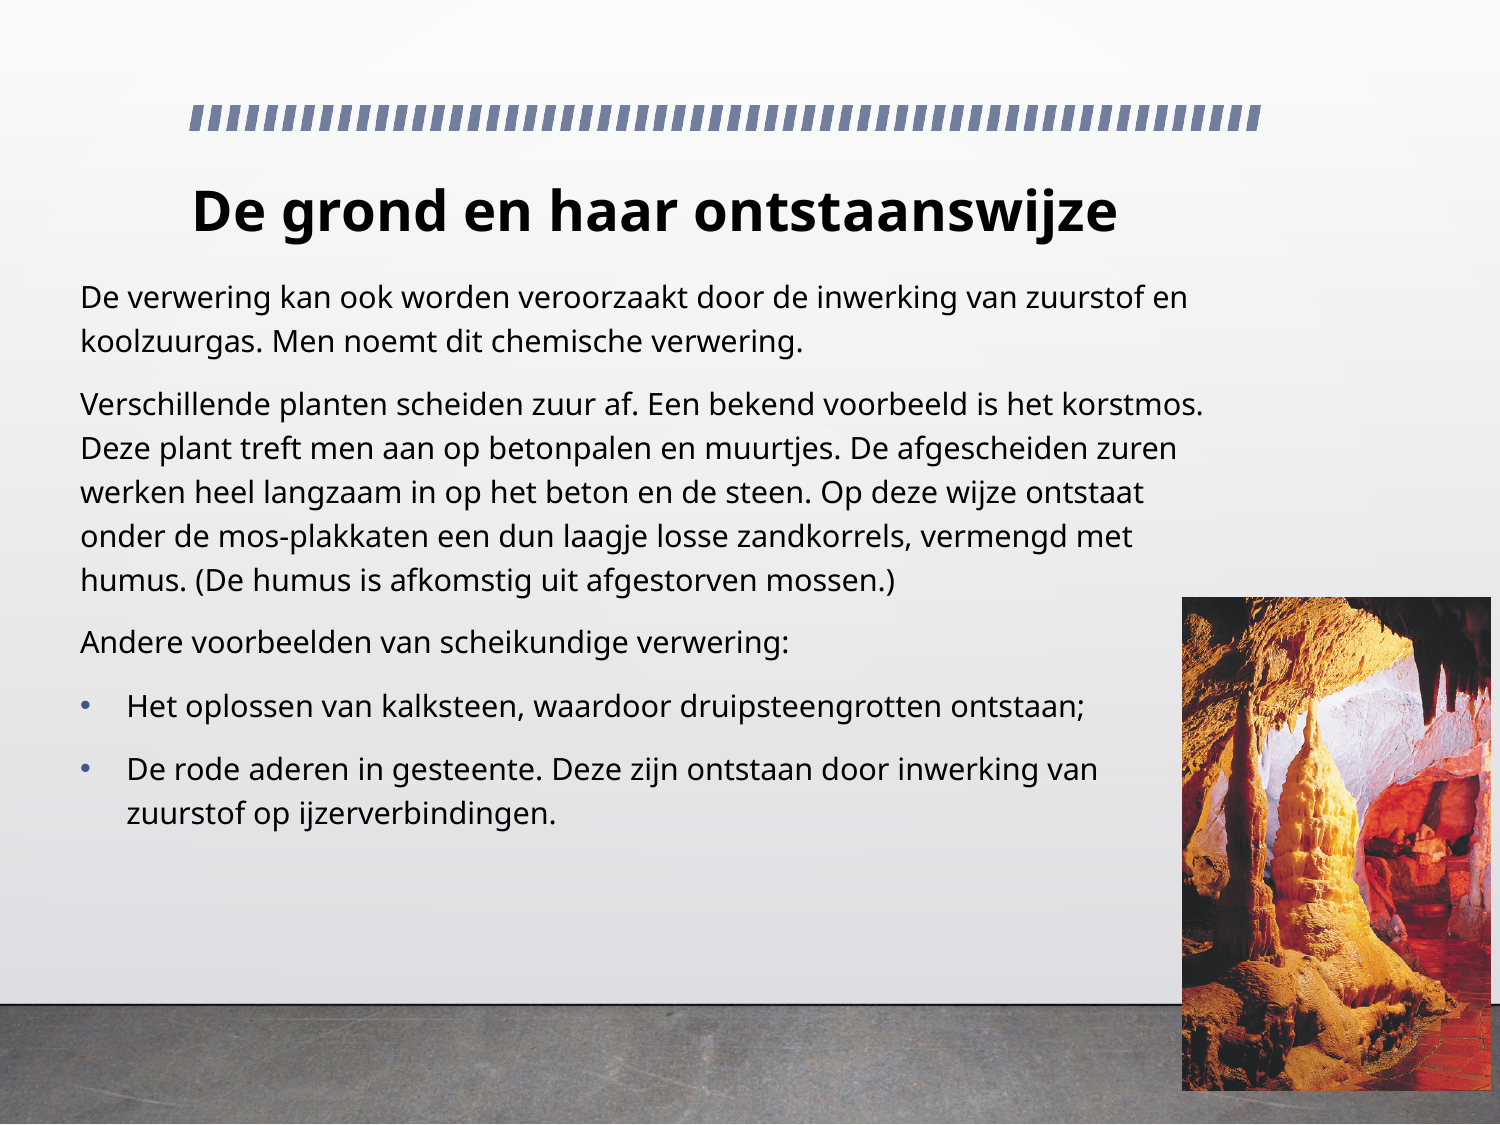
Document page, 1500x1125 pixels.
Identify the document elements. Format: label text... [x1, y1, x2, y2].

picture [0, 597, 1500, 1124]
subtitle De verwering kan ook worden veroorzaakt door de inwerking van zuurstof en koolzuurgas. Men noemt dit chemische verwering. Verschillende planten scheiden zuur af. Een bekend voorbeeld is het korstmos. Deze plant treft men aan op betonpalen en muurtjes. De afgescheiden zuren werken heel langzaam in op het beton en de steen. Op deze wijze ontstaat onder de mos-plakkaten een dun laagje losse zandkorrels, vermengd met humus. (De humus is afkomstig uit afgestorven mossen.) Andere voorbeelden van scheikundige verwering: Het oplossen van kalksteen, waardoor druipsteengrotten ontstaan; De rode aderen in gesteente. Deze zijn ontstaan door inwerking van zuurstof op ijzerverbindingen. [64, 255, 1235, 882]
title De grond en haar ontstaanswijze [112, 101, 1199, 244]
